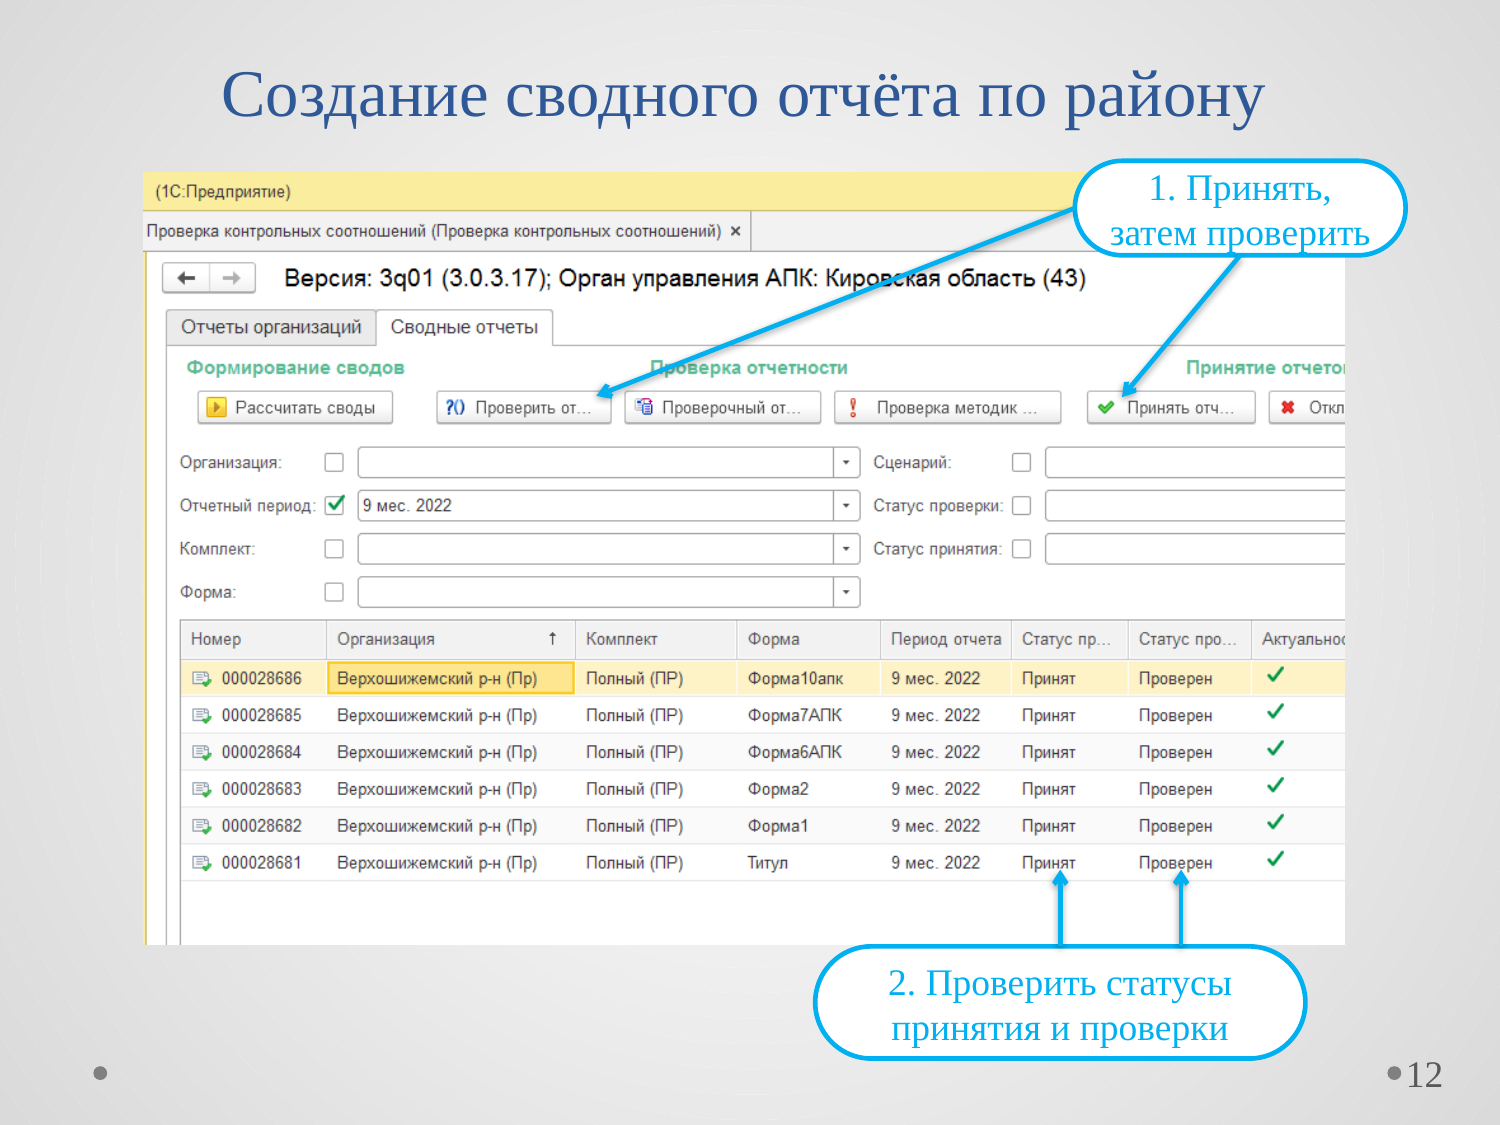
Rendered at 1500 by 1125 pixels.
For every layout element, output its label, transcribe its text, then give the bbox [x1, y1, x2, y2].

slide_number 12 [1401, 1042, 1494, 1103]
text_box Создание сводного отчёта по району [159, 54, 1329, 138]
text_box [814, 869, 1306, 1059]
picture [143, 172, 1345, 945]
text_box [596, 160, 1406, 398]
